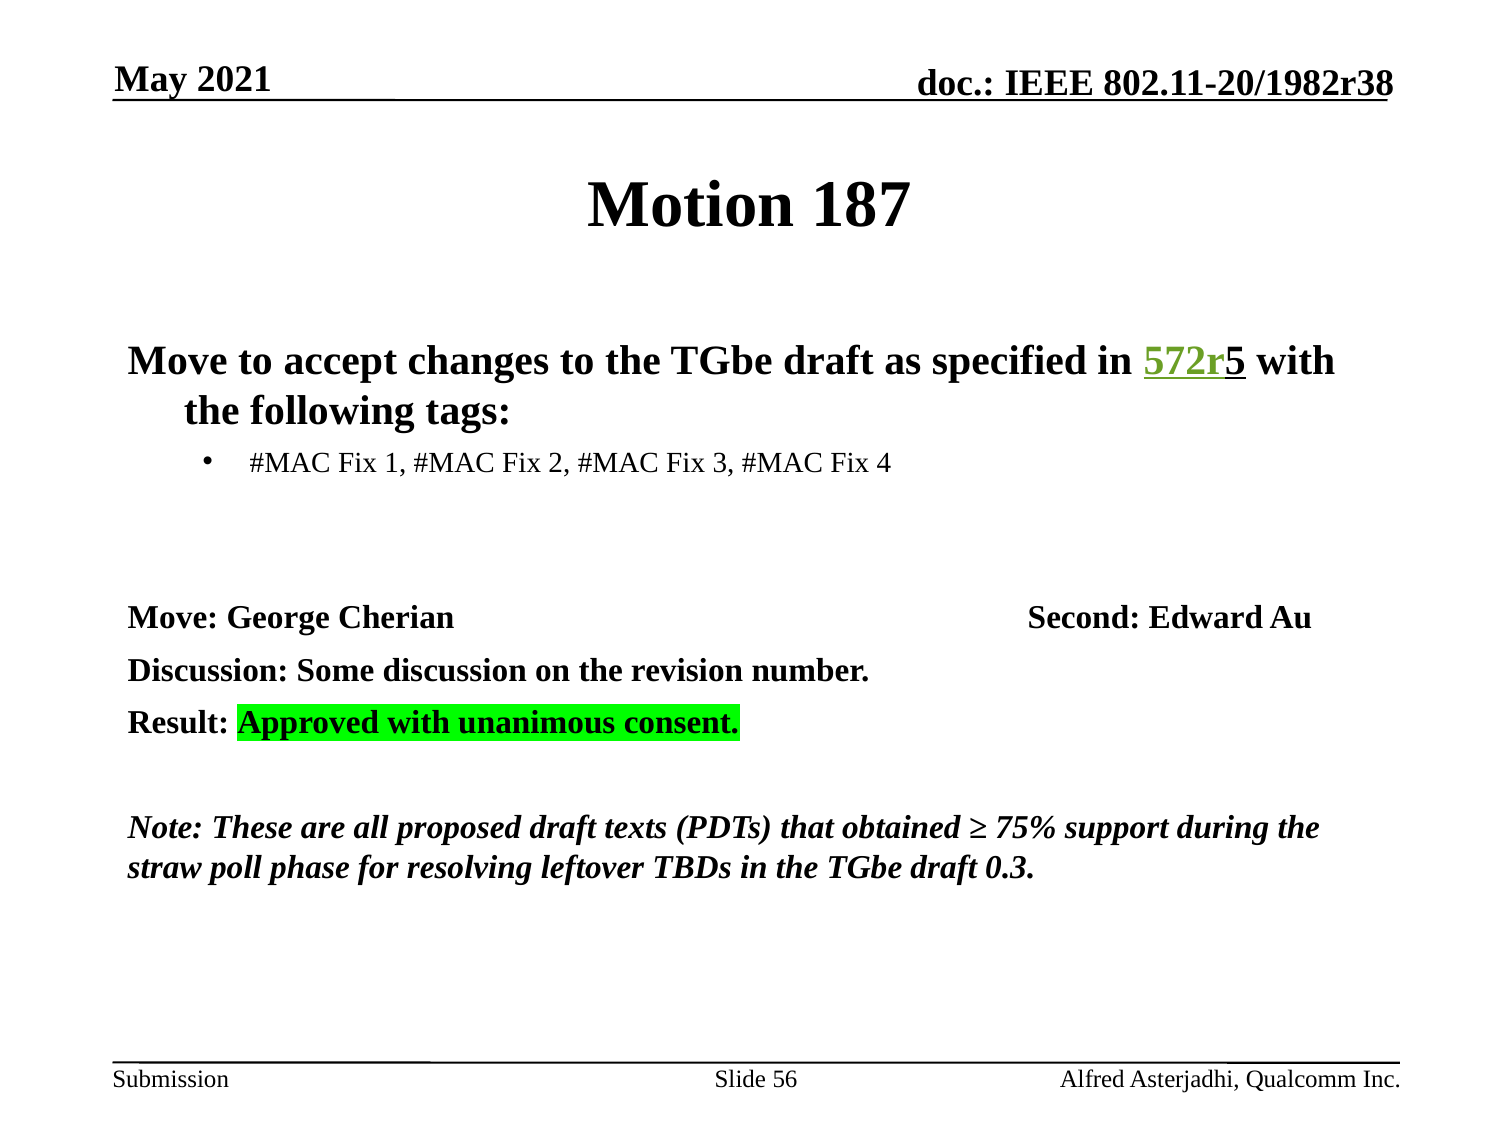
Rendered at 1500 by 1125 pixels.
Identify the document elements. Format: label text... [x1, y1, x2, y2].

list Move to accept changes to the TGbe draft as specified in 572r5 with the following tags: #MAC Fix 1, #MAC Fix 2, #MAC Fix 3, #MAC Fix 4 Move: George Cherian Second: Edward Au Discussion: Some discussion on the revision number. Result: Approved with unanimous consent. Note: These are all proposed draft texts (PDTs) that obtained ≥ 75% support during the straw poll phase for resolving leftover TBDs in the TGbe draft 0.3. [112, 324, 1388, 1000]
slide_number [114, 54, 423, 100]
title Motion 187 [112, 112, 1388, 288]
footer Alfred Asterjadhi, Qualcomm Inc. [878, 1061, 1402, 1093]
slide_number Slide 56 [712, 1061, 800, 1123]
